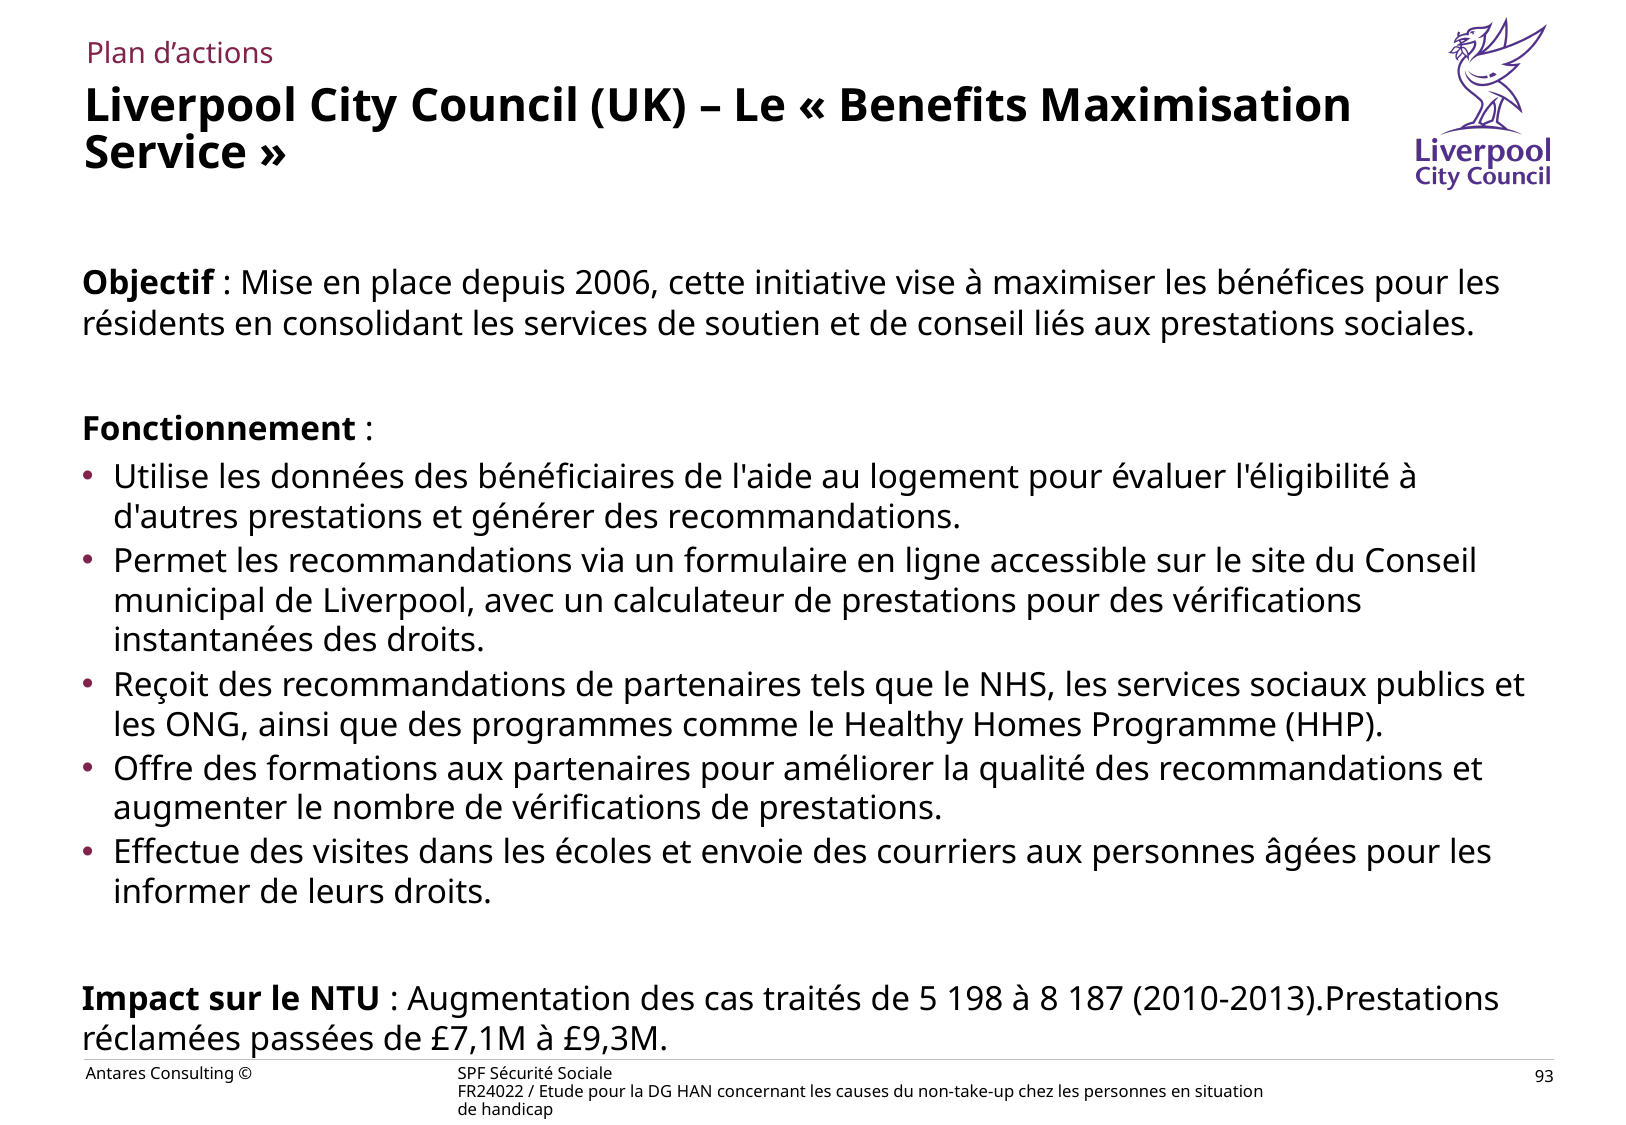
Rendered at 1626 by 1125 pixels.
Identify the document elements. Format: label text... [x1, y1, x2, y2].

picture [1416, 17, 1550, 190]
title Liverpool City Council (UK) – Le « Benefits Maximisation Service » [84, 82, 1550, 229]
list Objectif : Mise en place depuis 2006, cette initiative vise à maximiser les bénéfices pour les résidents en consolidant les services de soutien et de conseil liés aux prestations sociales. Fonctionnement : Utilise les données des bénéficiaires de l'aide au logement pour évaluer l'éligibilité à d'autres prestations et générer des recommandations. Permet les recommandations via un formulaire en ligne accessible sur le site du Conseil municipal de Liverpool, avec un calculateur de prestations pour des vérifications instantanées des droits. Reçoit des recommandations de partenaires tels que le NHS, les services sociaux publics et les ONG, ainsi que des programmes comme le Healthy Homes Programme (HHP). Offre des formations aux partenaires pour améliorer la qualité des recommandations et augmenter le nombre de vérifications de prestations. Effectue des visites dans les écoles et envoie des courriers aux personnes âgées pour les informer de leurs droits. Impact sur le NTU : Augmentation des cas traités de 5 198 à 8 187 (2010-2013).Prestations réclamées passées de £7,1M à £9,3M. [81, 261, 1553, 1027]
text_box Plan d’actions [86, 38, 1416, 70]
